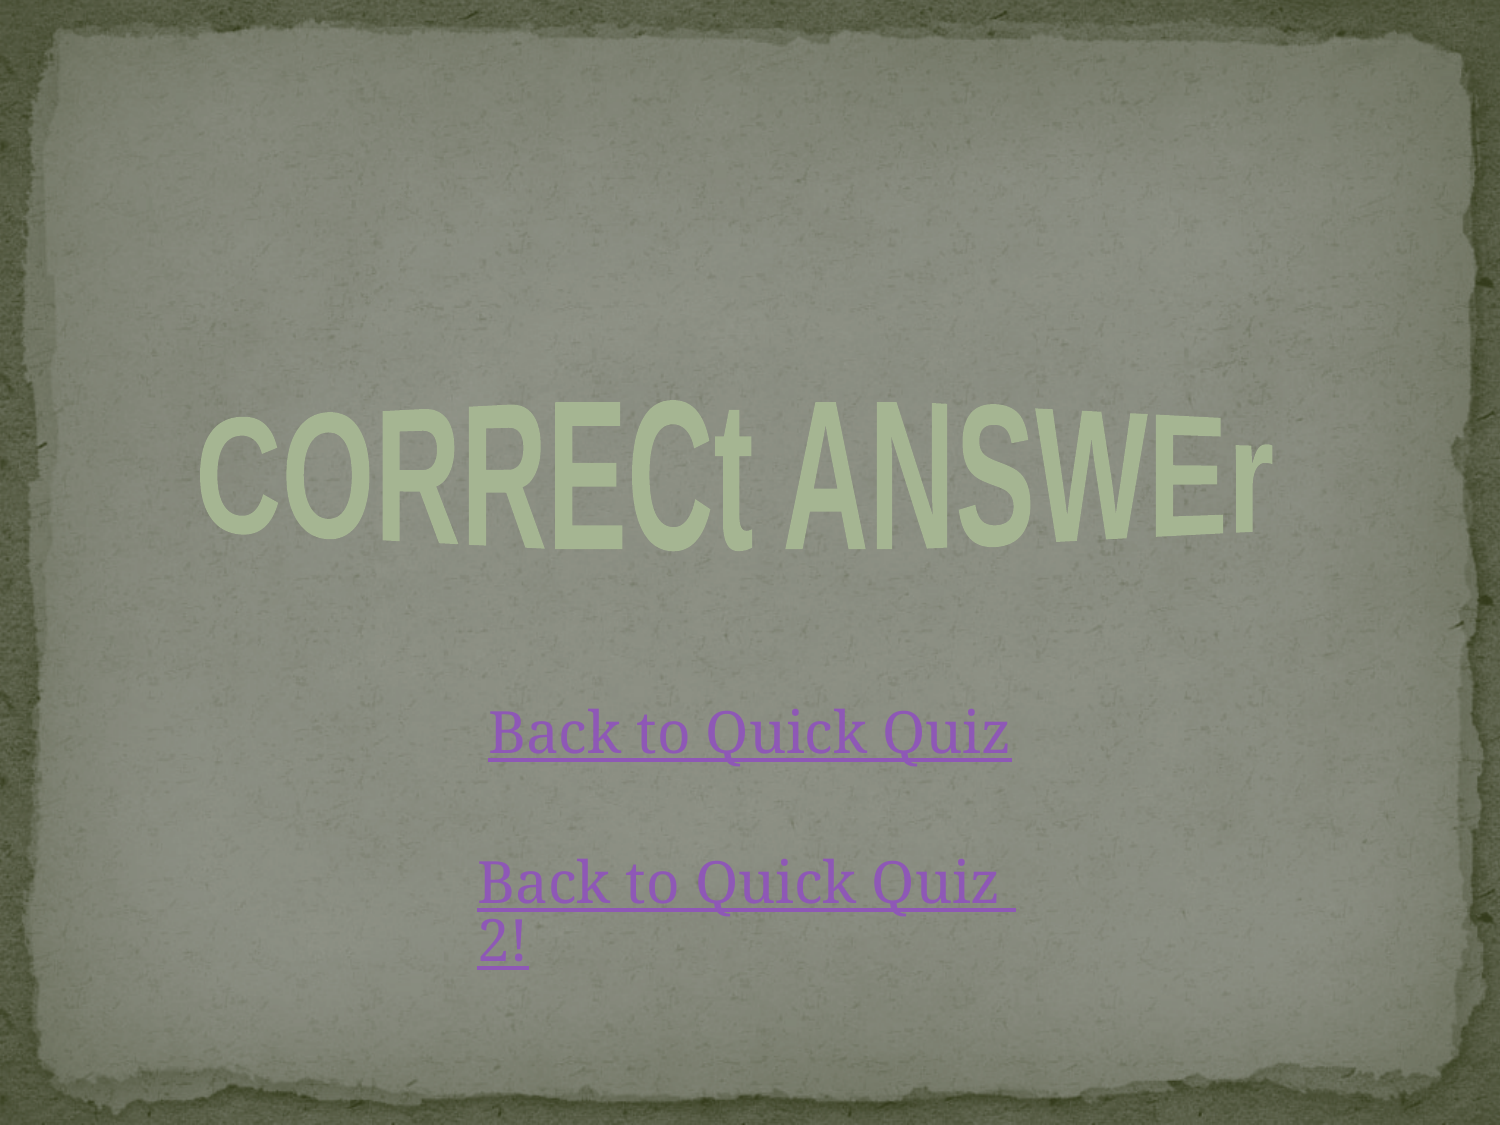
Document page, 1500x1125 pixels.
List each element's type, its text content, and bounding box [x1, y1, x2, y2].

text_box Back to Quick Quiz 2! [462, 837, 1050, 932]
text_box Back to Quick Quiz [449, 687, 1050, 782]
